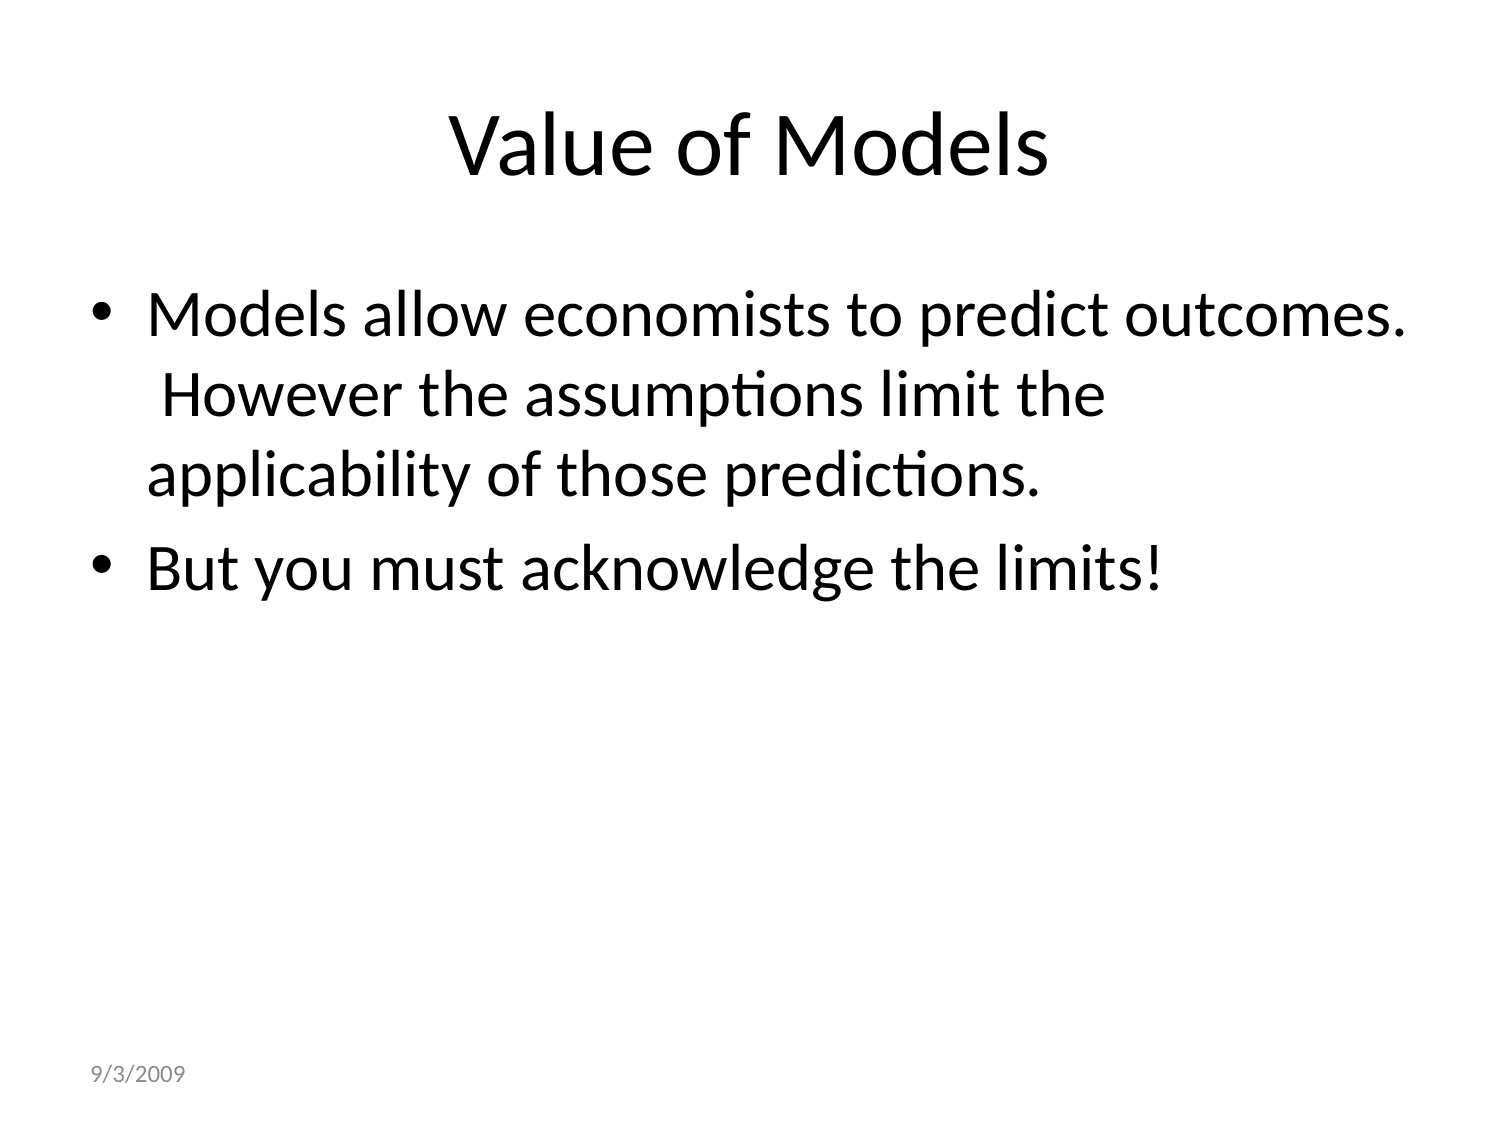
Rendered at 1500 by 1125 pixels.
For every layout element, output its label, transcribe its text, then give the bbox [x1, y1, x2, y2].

title Value of Models [75, 45, 1425, 233]
list Models allow economists to predict outcomes. However the assumptions limit the applicability of those predictions. But you must acknowledge the limits! [75, 262, 1425, 1005]
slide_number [75, 1042, 425, 1103]
